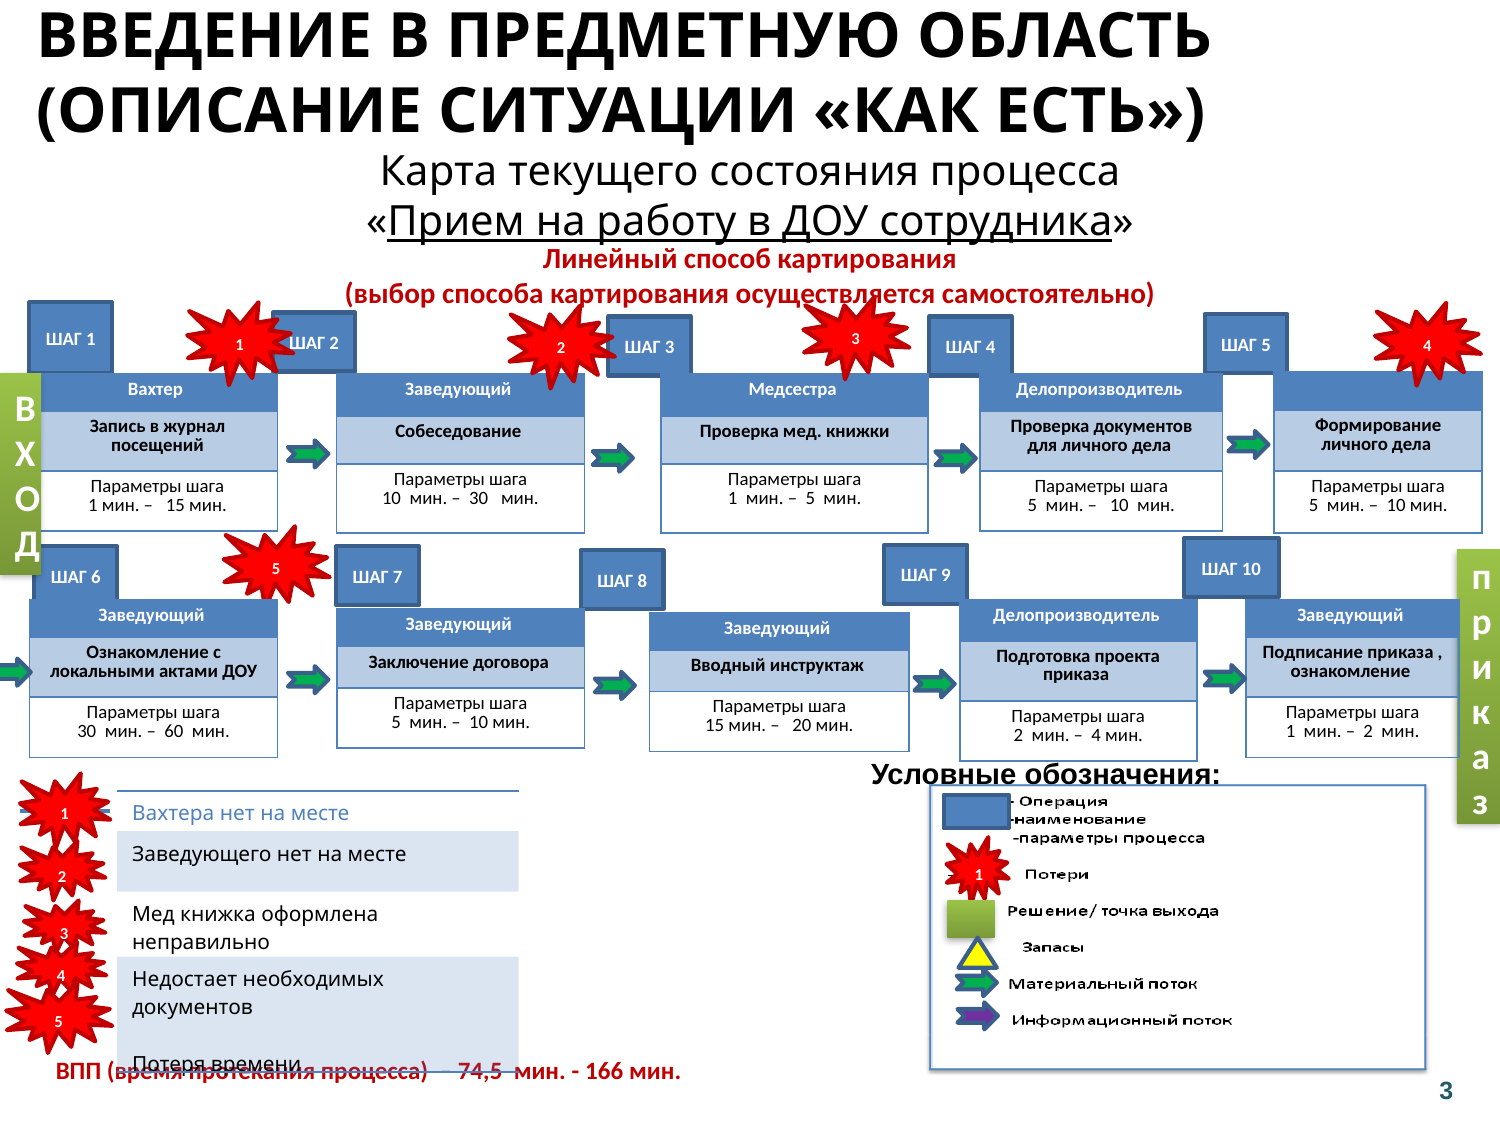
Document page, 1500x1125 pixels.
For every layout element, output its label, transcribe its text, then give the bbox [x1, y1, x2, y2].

table_cell Недостает необходимых документов Потеря времени [117, 957, 519, 1071]
text_box 4 [1372, 317, 1483, 388]
table_cell Параметры шага 2 мин. – 4 мин. [961, 702, 1196, 760]
table_header Заведующий [650, 613, 908, 649]
table_cell Параметры шага 1 мин. – 15 мин. [46, 472, 277, 530]
text_box 4 [14, 940, 109, 994]
text_box Линейный способ картирования (выбор способа картирования осуществляется самостоятельно) [0, 231, 1500, 317]
text_box 3 [1417, 1066, 1475, 1114]
table_cell Параметры шага 1 мин. – 5 мин. [662, 465, 927, 532]
table_header Медсестра [662, 374, 927, 416]
text_box 2 [17, 839, 108, 903]
table_cell Заключение договора [338, 647, 584, 687]
table_cell Параметры шага 10 мин. – 30 мин. [337, 465, 584, 532]
table_cell Параметры шага 15 мин. – 20 мин. [650, 692, 908, 751]
picture [918, 775, 1438, 1079]
text_box ШАГ 10 [1182, 536, 1281, 599]
title Карта текущего состояния процесса «Прием на работу в ДОУ сотрудника» [0, 125, 1500, 231]
table_header Заведующий [338, 610, 584, 646]
text_box ШАГ 9 [882, 543, 969, 606]
table_cell Запись в журнал посещений [46, 412, 277, 470]
table_cell Параметры шага 5 мин. – 10 мин. [338, 689, 584, 747]
table_cell Параметры шага 5 мин. – 10 мин. [1275, 472, 1481, 532]
table_cell Формирование личного дела [1275, 411, 1481, 470]
text_box [912, 668, 957, 700]
text_box ШАГ 6 [32, 544, 119, 599]
text_box 1 [19, 771, 111, 802]
text_box 5 [221, 524, 332, 604]
text_box ШАГ 7 [334, 544, 421, 607]
text_box [590, 442, 635, 474]
table_cell Проверка мед. книжки [662, 417, 927, 463]
text_box ВХОД [0, 373, 42, 575]
text_box Условные обозначения: [856, 748, 1459, 798]
table_header Вахтер [43, 374, 277, 410]
text_box ШАГ 1 [27, 317, 114, 373]
table_cell Подготовка проекта приказа [961, 642, 1196, 700]
table_header Заведующий [30, 601, 277, 636]
table_cell Подписание приказа , ознакомление [1247, 638, 1458, 696]
table_cell Вводный инструктаж [650, 651, 908, 691]
text_box 5 [4, 980, 115, 1055]
table_cell Ознакомление с локальными актами ДОУ [30, 638, 277, 696]
text_box ШАГ 3 [606, 317, 693, 378]
text_box [933, 442, 978, 474]
text_box ШАГ 5 [1203, 317, 1289, 375]
text_box ВПП (время протекания процесса) – 74,5 мин. - 166 мин. [41, 1046, 798, 1092]
text_box [1226, 429, 1271, 461]
text_box 2 [506, 317, 617, 391]
table_header [1275, 372, 1481, 409]
table_cell Мед книжка оформлена неправильно [117, 892, 519, 957]
table_cell Заведующего нет на месте [117, 831, 519, 892]
text_box 1 [185, 317, 296, 388]
table_cell Собеседование [337, 417, 584, 463]
table_cell Проверка документов для личного дела [981, 412, 1222, 470]
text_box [19, 803, 111, 820]
text_box ШАГ 2 [274, 317, 357, 374]
text_box [286, 664, 331, 696]
text_box [1202, 663, 1248, 695]
text_box 3 [801, 317, 912, 382]
table_cell Параметры шага 1 мин. – 2 мин. [1247, 698, 1458, 757]
text_box приказ [1456, 549, 1500, 824]
text_box 1 [37, 828, 98, 848]
table_cell Параметры шага 30 мин. – 60 мин. [30, 698, 277, 757]
text_box [592, 669, 637, 701]
text_box ШАГ 8 [579, 548, 666, 611]
text_box ШАГ 4 [927, 317, 1014, 378]
text_box 3 [21, 898, 108, 951]
text_box [286, 438, 331, 470]
text_box [0, 656, 33, 688]
table_header Заведующий [337, 374, 584, 416]
table_header Делопроизводитель [961, 601, 1196, 640]
table_header Вахтера нет на месте [117, 792, 519, 831]
table_cell Параметры шага 5 мин. – 10 мин. [981, 472, 1222, 530]
table_header Делопроизводитель [981, 374, 1222, 410]
text_box Введение в предметную область (описание ситуации «как есть») [21, 54, 1412, 161]
table_header Заведующий [1247, 601, 1458, 636]
